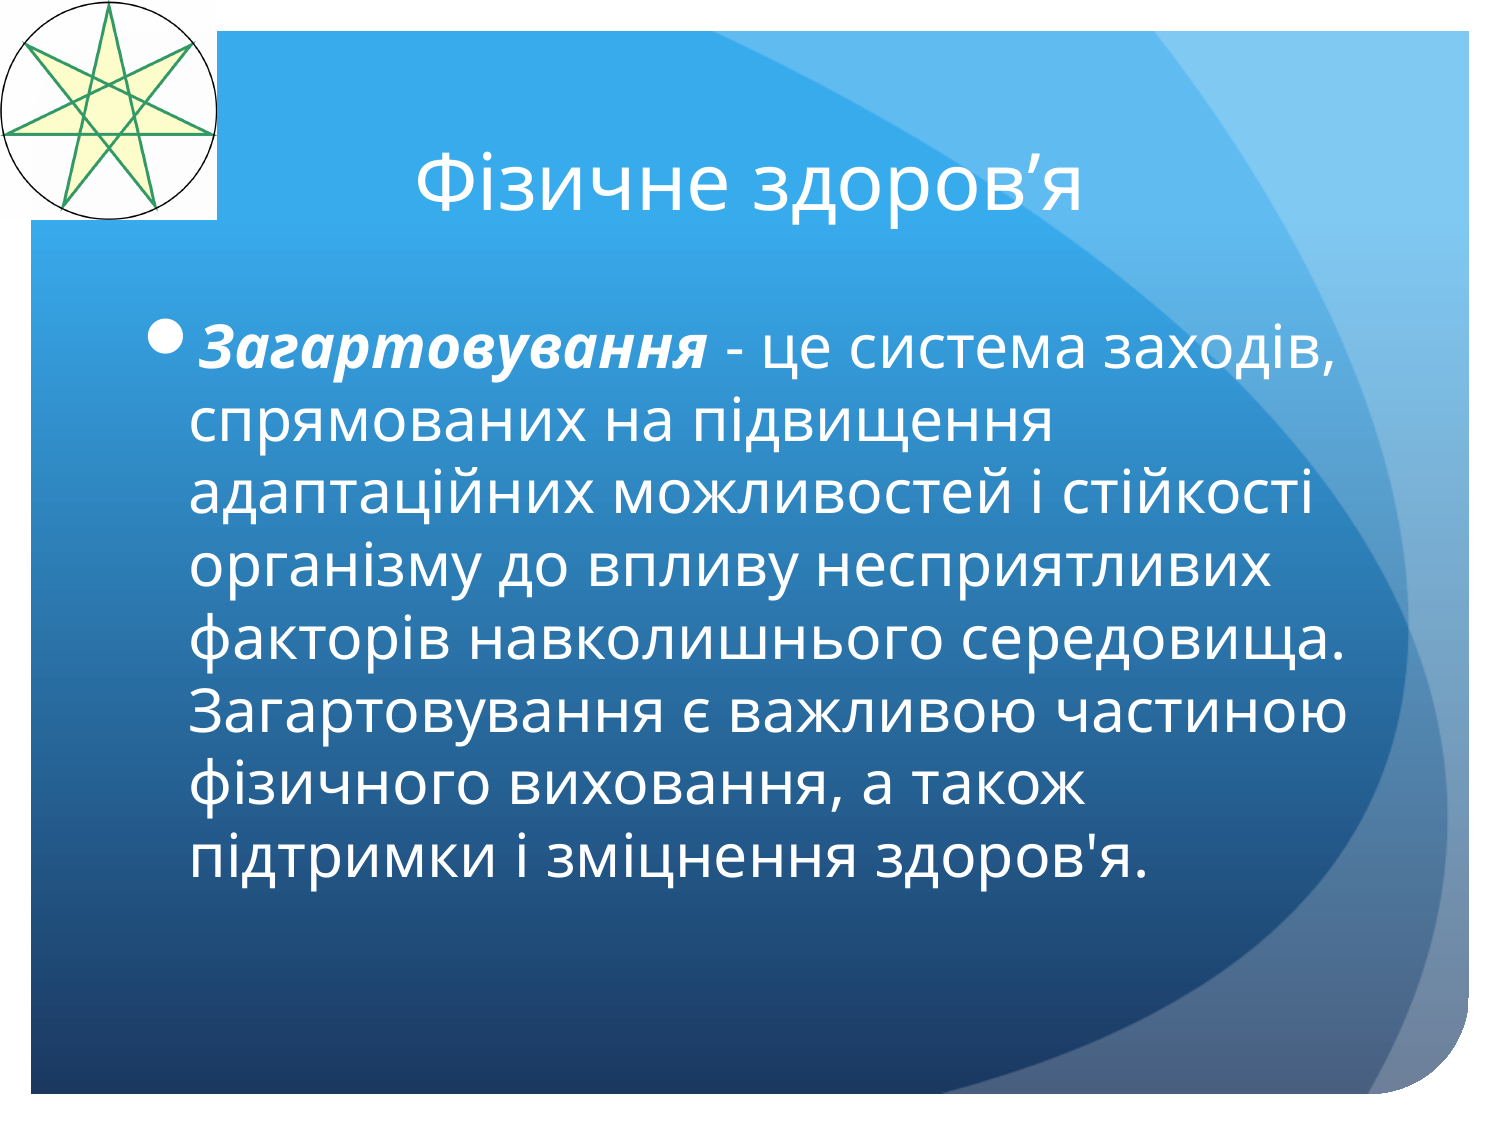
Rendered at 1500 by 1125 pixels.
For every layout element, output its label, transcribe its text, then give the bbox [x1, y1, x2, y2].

list Загартовування - це система заходів, спрямованих на підвищення адаптаційних можливостей і стійкості організму до впливу несприятливих факторів навколишнього середовища. Загартовування є важливою частиною фізичного виховання, а також підтримки і зміцнення здоров'я. [127, 299, 1372, 991]
title Фізичне здоров’я [127, 62, 1372, 234]
picture [0, 0, 1473, 1094]
